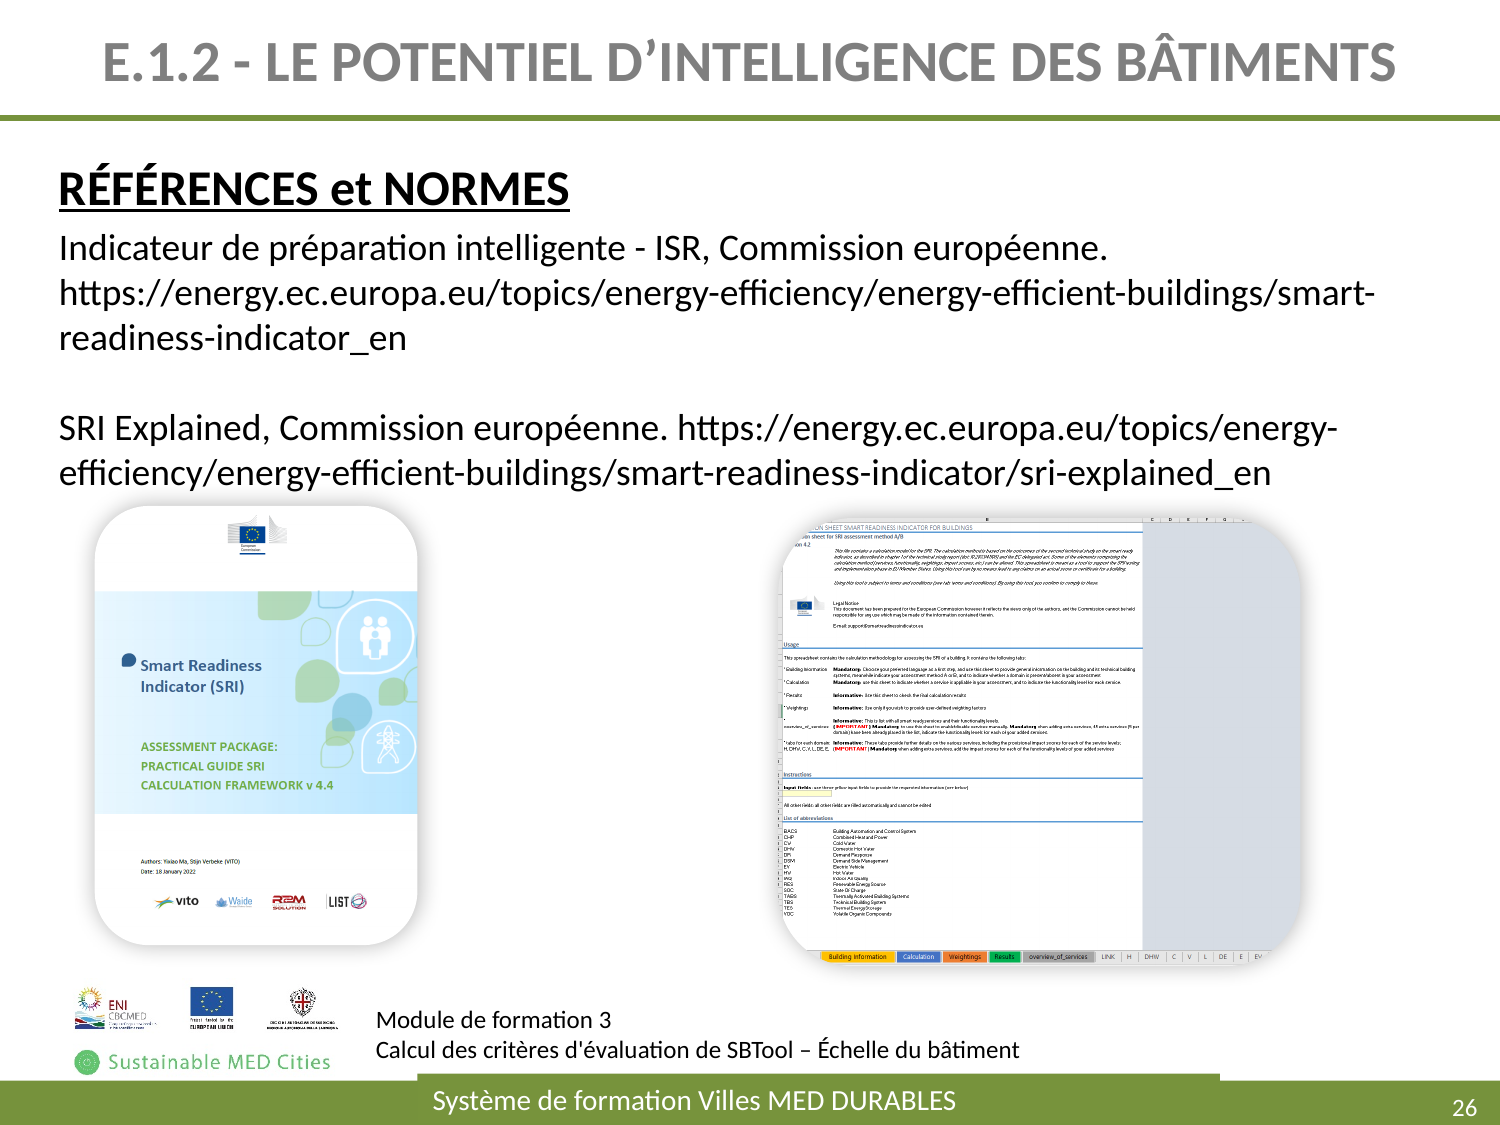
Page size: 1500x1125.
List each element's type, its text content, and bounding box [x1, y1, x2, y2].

text_box RÉFÉRENCES et NORMES [43, 147, 1331, 215]
slide_number 26 [1142, 1076, 1493, 1125]
picture [62, 978, 356, 1080]
title E.1.2 - LE POTENTIEL D’INTELLIGENCE DES BÂTIMENTS [0, 0, 1500, 117]
text_box Indicateur de préparation intelligente - ISR, Commission européenne. https://energy.ec.europa.eu/topics/energy-efficiency/energy-efficient-buildings/smart-readiness-indicator_en SRI Explained, Commission européenne. https://energy.ec.europa.eu/topics/energy-efficiency/energy-efficient-buildings/smart-readiness-indicator/sri-explained_en [43, 215, 1480, 591]
text_box Module de formation 3 Calcul des critères d'évaluation de SBTool – Échelle du bâtiment [360, 996, 1301, 1072]
text_box Système de formation Villes MED DURABLES [417, 1073, 1220, 1124]
picture [777, 517, 1301, 967]
picture [94, 505, 418, 946]
